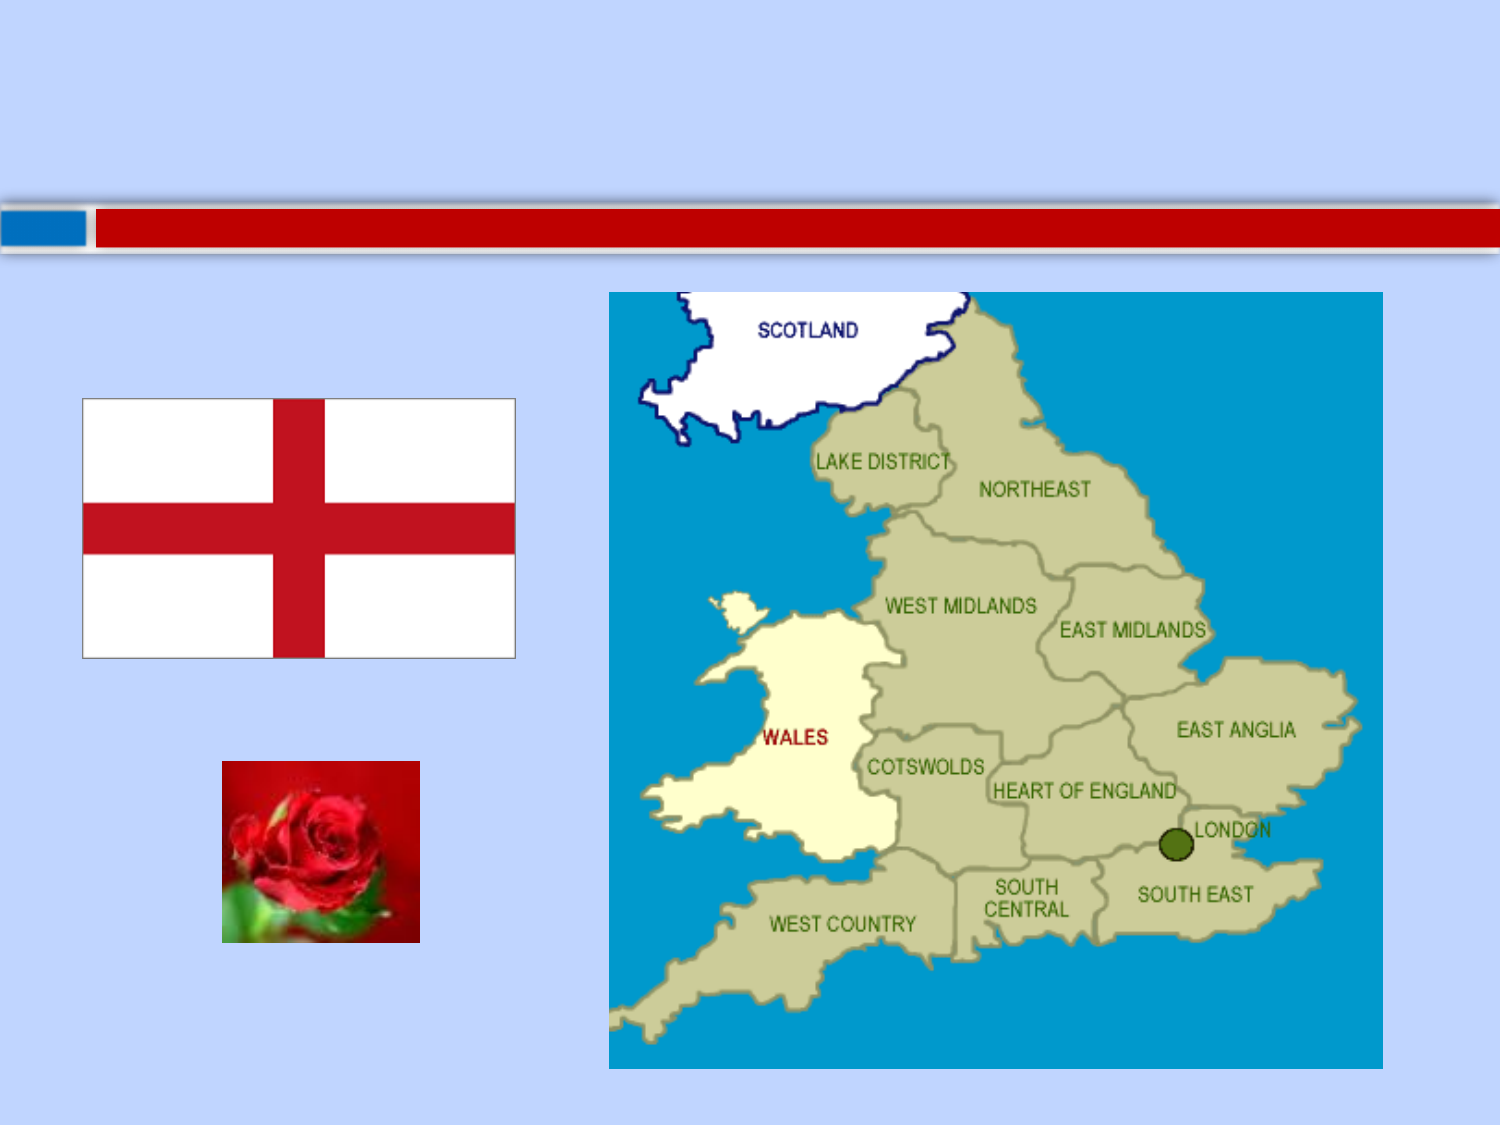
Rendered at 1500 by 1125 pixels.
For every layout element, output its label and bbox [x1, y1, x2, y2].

picture [222, 761, 420, 943]
picture [82, 398, 516, 659]
picture [609, 292, 1362, 1044]
